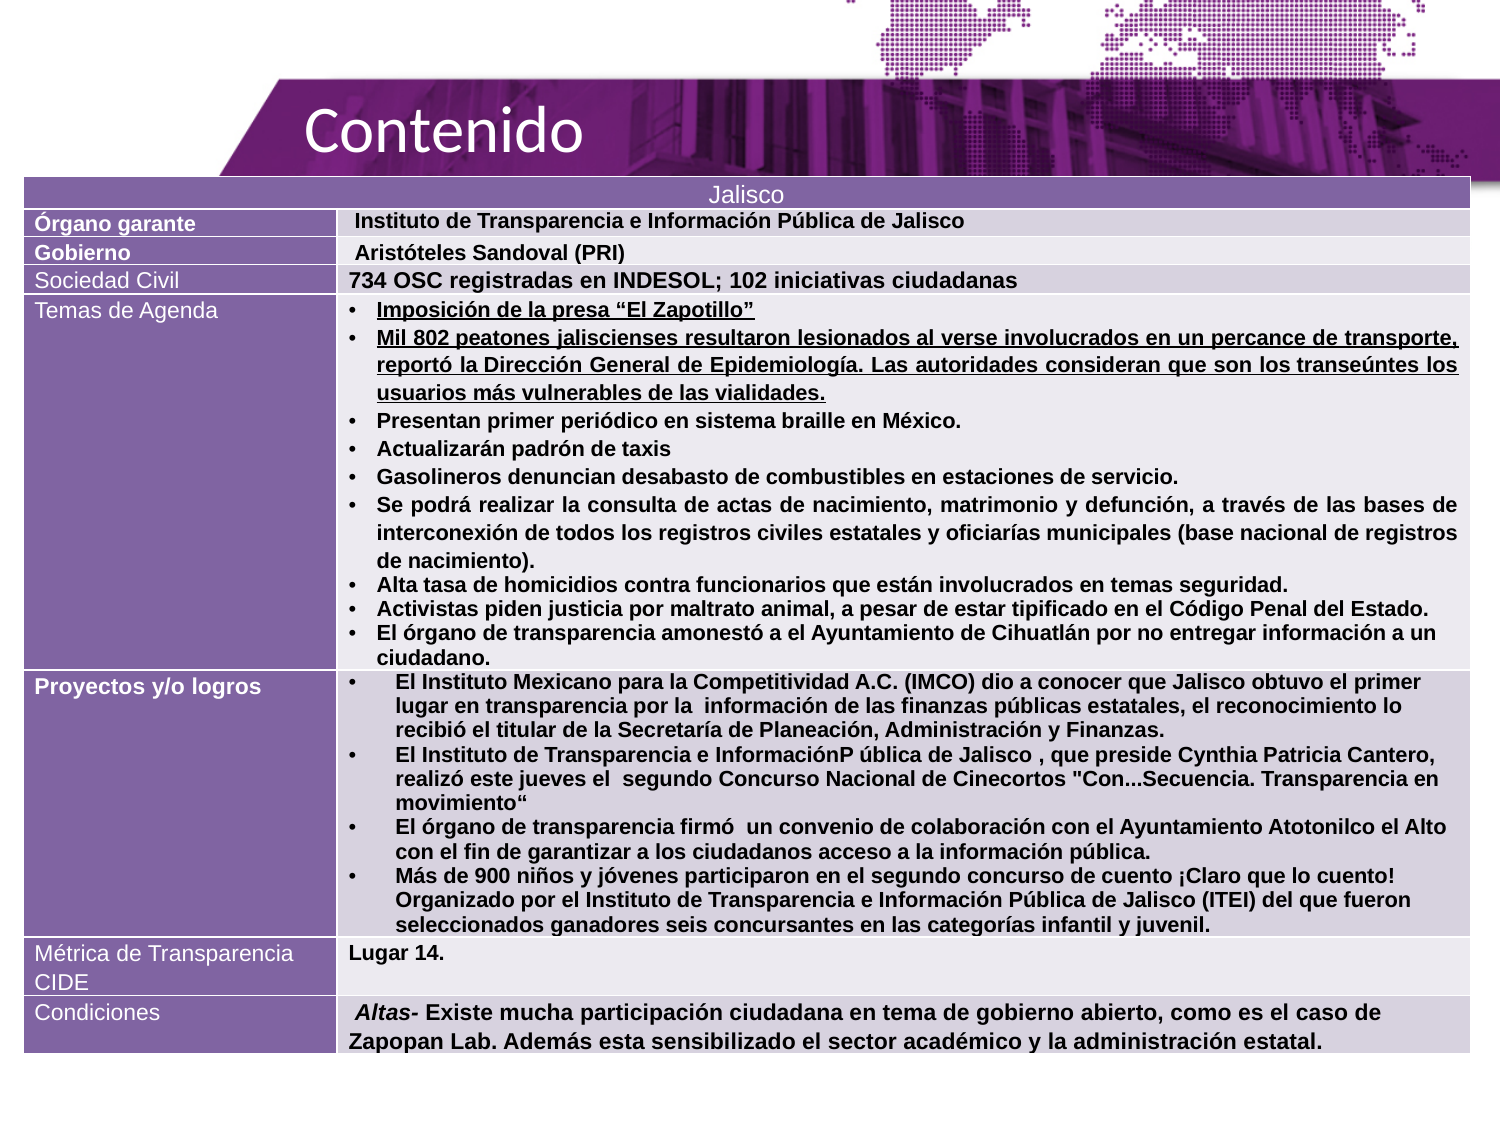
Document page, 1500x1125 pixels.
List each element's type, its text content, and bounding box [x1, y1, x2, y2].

table_cell Gobierno [24, 237, 336, 264]
table_cell Métrica de Transparencia CIDE [24, 938, 336, 995]
picture [0, 0, 1500, 1125]
table_header Jalisco [24, 177, 1470, 208]
table_cell Sociedad Civil [24, 265, 336, 293]
table_cell Imposición de la presa “El Zapotillo” Mil 802 peatones jaliscienses resultaron lesionados al verse involucrados en un percance de transporte, reportó la Dirección General de Epidemiología. Las autoridades consideran que son los transeúntes los usuarios más vulnerables de las vialidades. Presentan primer periódico en sistema braille en México. Actualizarán padrón de taxis Gasolineros denuncian desabasto de combustibles en estaciones de servicio. Se podrá realizar la consulta de actas de nacimiento, matrimonio y defunción, a través de las bases de interconexión de todos los registros civiles estatales y oficiarías municipales (base nacional de registros de nacimiento). Alta tasa de homicidios contra funcionarios que están involucrados en temas seguridad. Activistas piden justicia por maltrato animal, a pesar de estar tipificado en el Código Penal del Estado. El órgano de transparencia amonestó a el Ayuntamiento de Cihuatlán por no entregar información a un ciudadano. [338, 295, 1470, 669]
table_cell Órgano garante [24, 210, 336, 236]
title Contenido [289, 78, 1463, 175]
table_cell 734 OSC registradas en INDESOL; 102 iniciativas ciudadanas [338, 265, 1470, 293]
table_cell Condiciones [24, 996, 336, 1053]
table_cell El Instituto Mexicano para la Competitividad A.C. (IMCO) dio a conocer que Jalisco obtuvo el primer lugar en transparencia por la información de las finanzas públicas estatales, el reconocimiento lo recibió el titular de la Secretaría de Planeación, Administración y Finanzas. El Instituto de Transparencia e InformaciónP ública de Jalisco , que preside Cynthia Patricia Cantero, realizó este jueves el segundo Concurso Nacional de Cinecortos "Con...Secuencia. Transparencia en movimiento“ El órgano de transparencia firmó un convenio de colaboración con el Ayuntamiento Atotonilco el Alto con el fin de garantizar a los ciudadanos acceso a la información pública. Más de 900 niños y jóvenes participaron en el segundo concurso de cuento ¡Claro que lo cuento! Organizado por el Instituto de Transparencia e Información Pública de Jalisco (ITEI) del que fueron seleccionados ganadores seis concursantes en las categorías infantil y juvenil. [338, 671, 1470, 936]
table_cell Temas de Agenda [24, 295, 336, 669]
table_cell Instituto de Transparencia e Información Pública de Jalisco [338, 210, 1470, 236]
table_cell Aristóteles Sandoval (PRI) [338, 237, 1470, 264]
table_cell Altas- Existe mucha participación ciudadana en tema de gobierno abierto, como es el caso de Zapopan Lab. Además esta sensibilizado el sector académico y la administración estatal. [338, 996, 1470, 1053]
table_cell Proyectos y/o logros [24, 671, 336, 936]
table_cell Lugar 14. [338, 938, 1470, 995]
